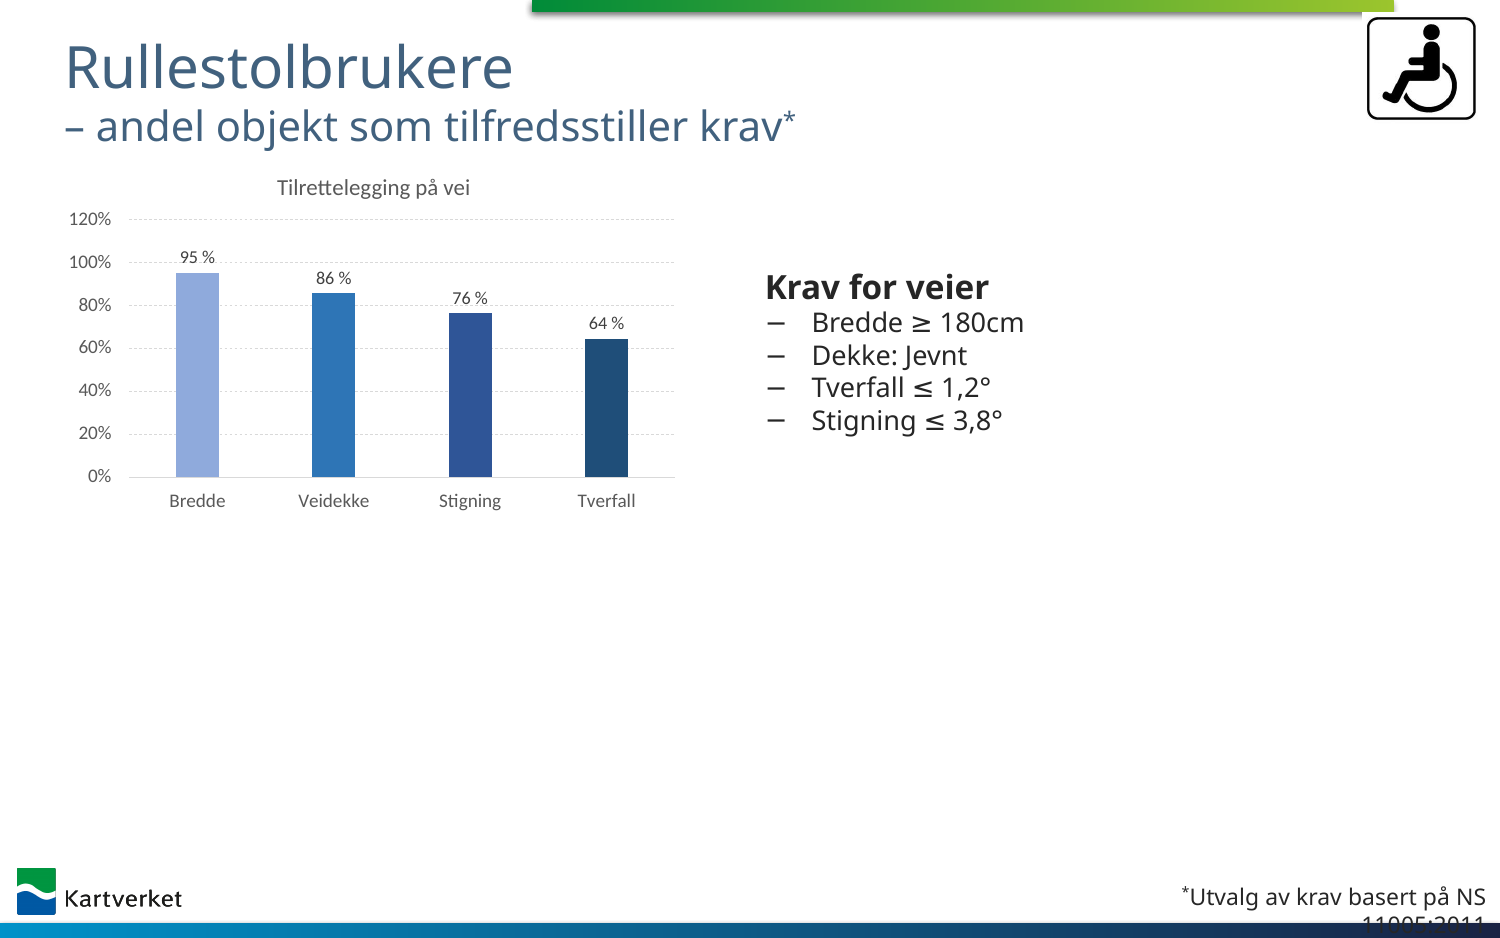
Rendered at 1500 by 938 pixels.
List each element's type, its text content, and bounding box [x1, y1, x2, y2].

picture [62, 166, 686, 519]
text_box *Utvalg av krav basert på NS 11005:2011 [1068, 873, 1500, 938]
text_box Krav for veier Bredde ≥ 180cm Dekke: Jevnt Tverfall ≤ 1,2° Stigning ≤ 3,8° [750, 258, 1234, 444]
picture [1362, 12, 1481, 126]
text_box Rullestolbrukere – andel objekt som tilfredsstiller krav* [49, 25, 1431, 158]
